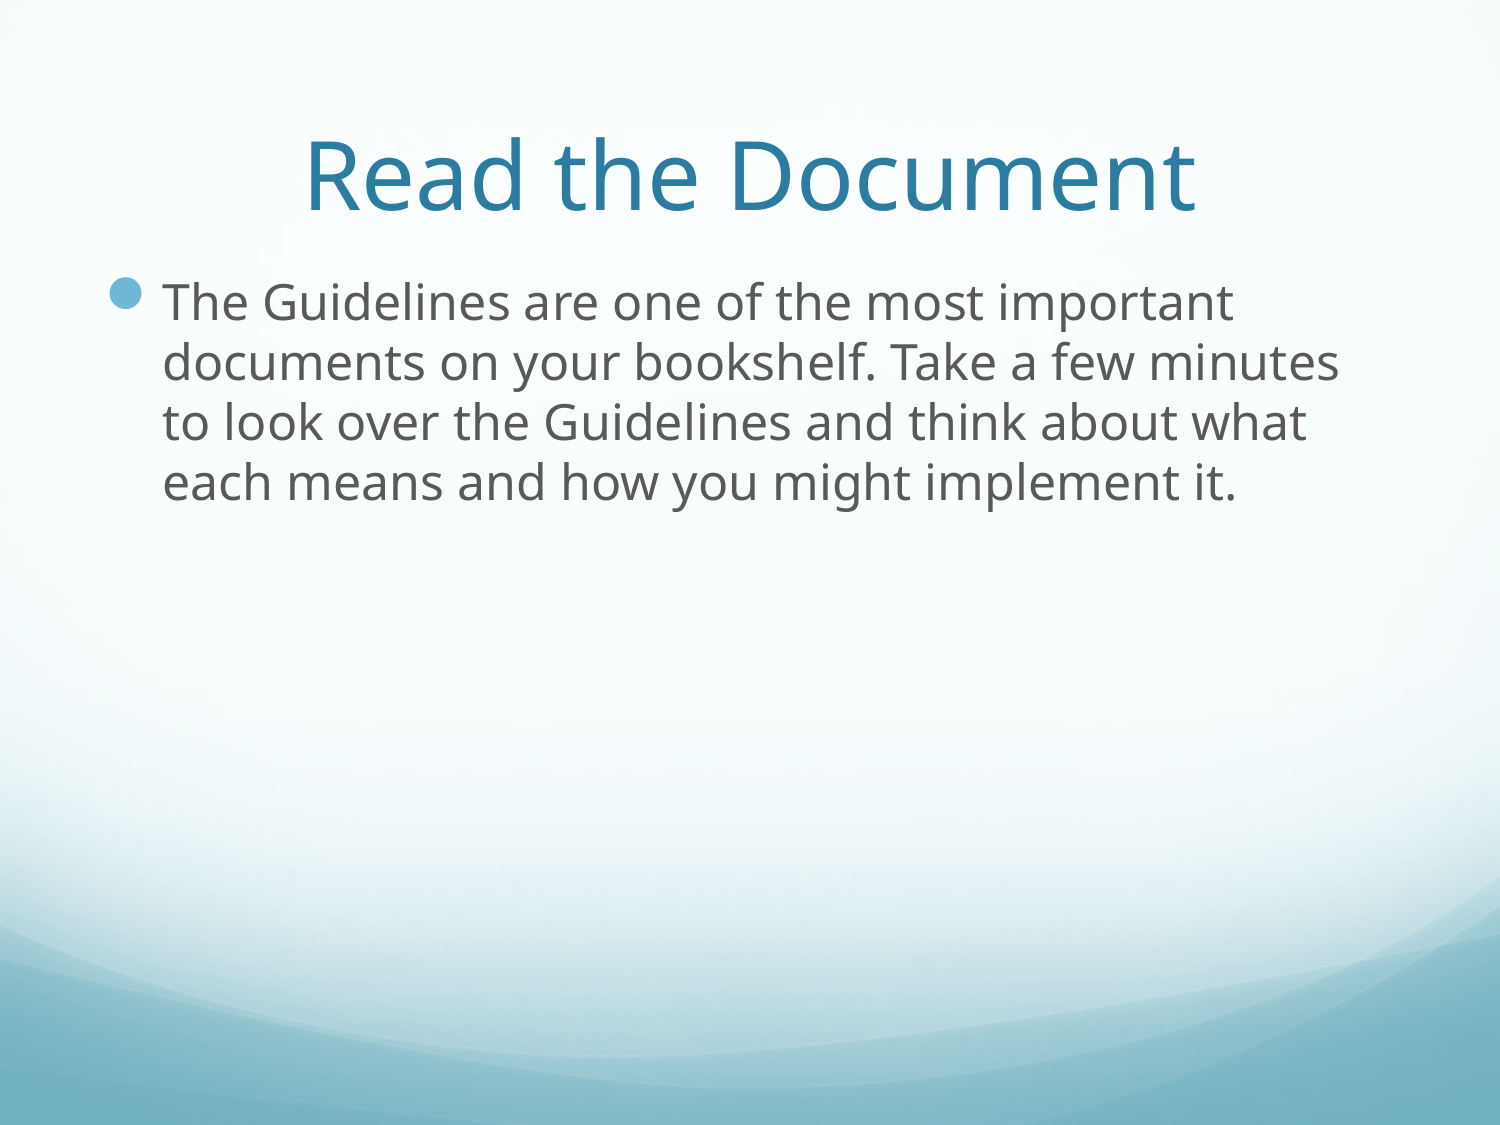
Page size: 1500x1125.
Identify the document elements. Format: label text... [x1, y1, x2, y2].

title Read the Document [90, 17, 1410, 237]
list The Guidelines are one of the most important documents on your bookshelf. Take a few minutes to look over the Guidelines and think about what each means and how you might implement it. [90, 262, 1410, 975]
